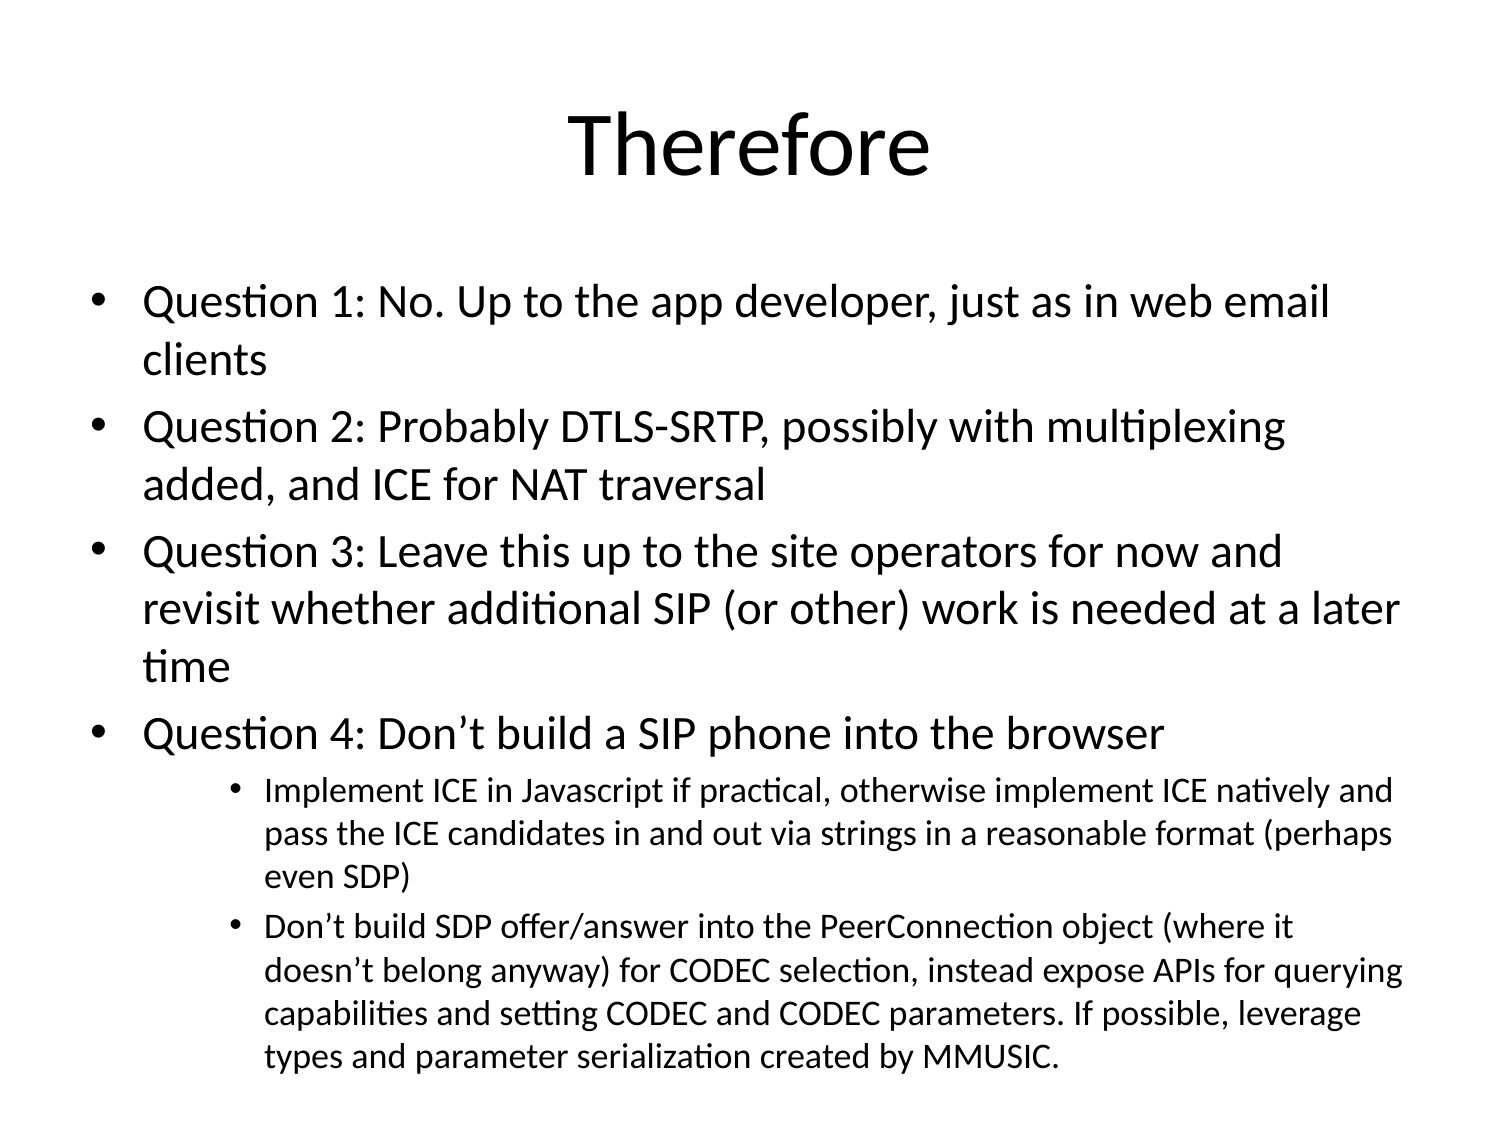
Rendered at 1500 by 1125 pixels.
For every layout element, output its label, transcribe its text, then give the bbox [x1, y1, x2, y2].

title Therefore [75, 45, 1425, 233]
list Question 1: No. Up to the app developer, just as in web email clients Question 2: Probably DTLS-SRTP, possibly with multiplexing added, and ICE for NAT traversal Question 3: Leave this up to the site operators for now and revisit whether additional SIP (or other) work is needed at a later time Question 4: Don’t build a SIP phone into the browser Implement ICE in Javascript if practical, otherwise implement ICE natively and pass the ICE candidates in and out via strings in a reasonable format (perhaps even SDP) Don’t build SDP offer/answer into the PeerConnection object (where it doesn’t belong anyway) for CODEC selection, instead expose APIs for querying capabilities and setting CODEC and CODEC parameters. If possible, leverage types and parameter serialization created by MMUSIC. [75, 262, 1425, 1088]
